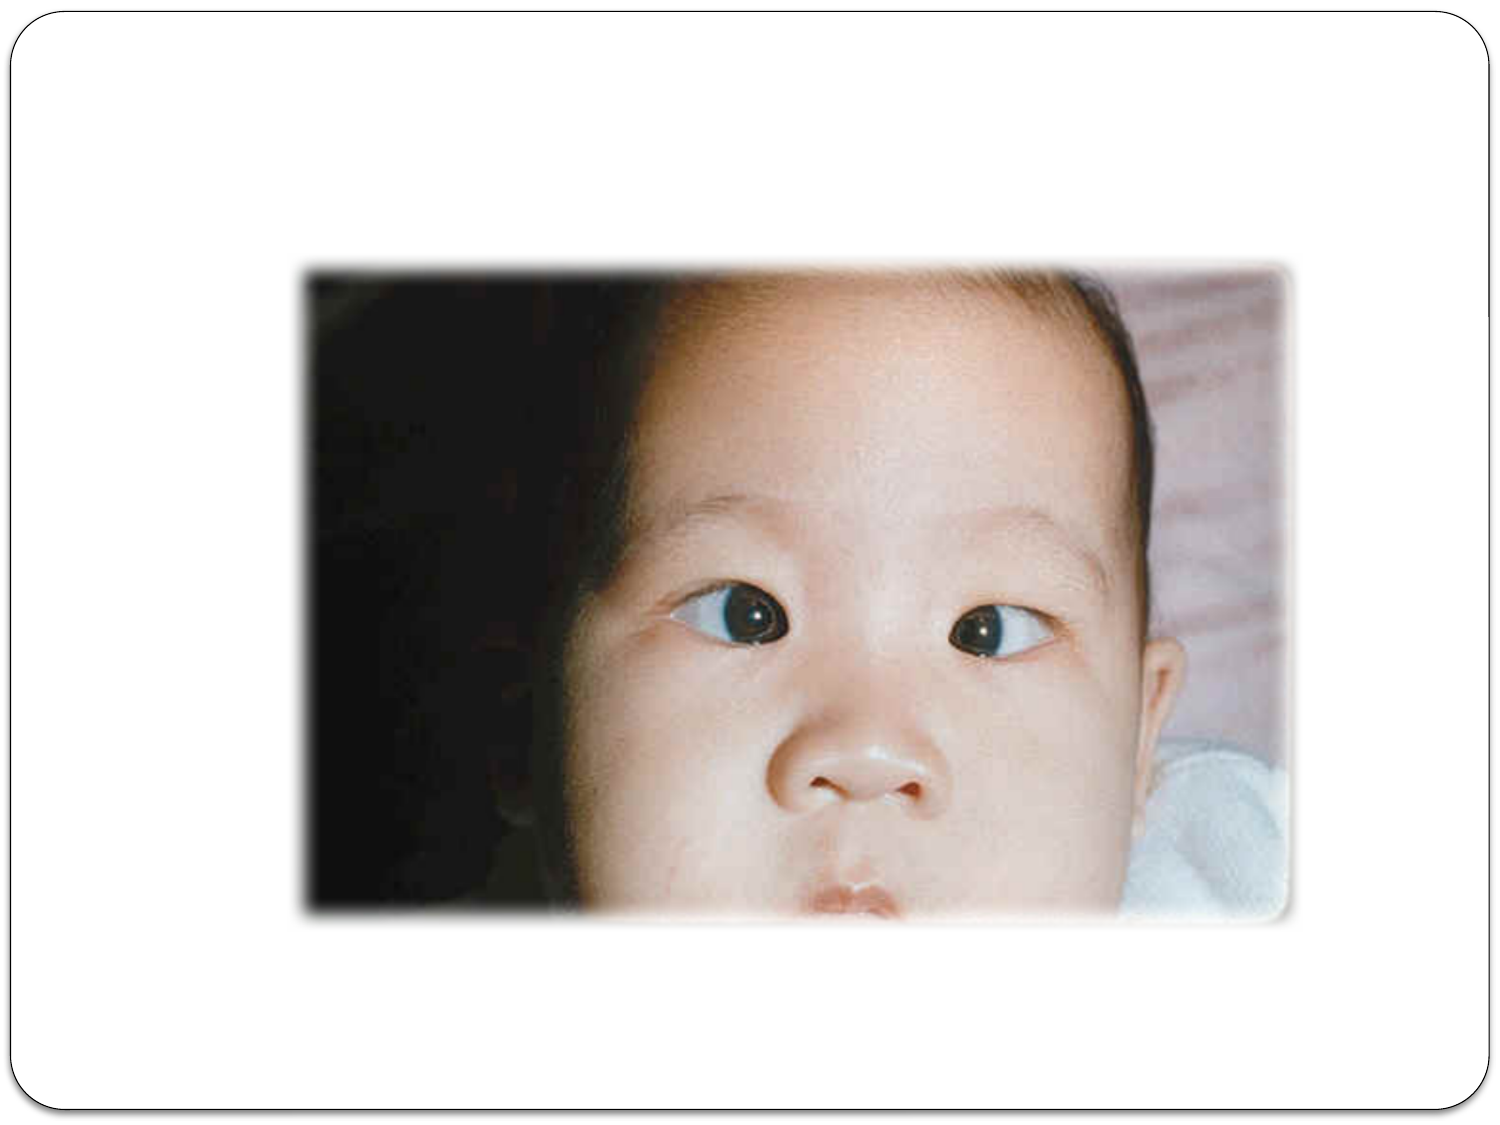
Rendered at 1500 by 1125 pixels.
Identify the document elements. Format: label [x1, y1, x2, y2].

picture [287, 253, 1303, 932]
